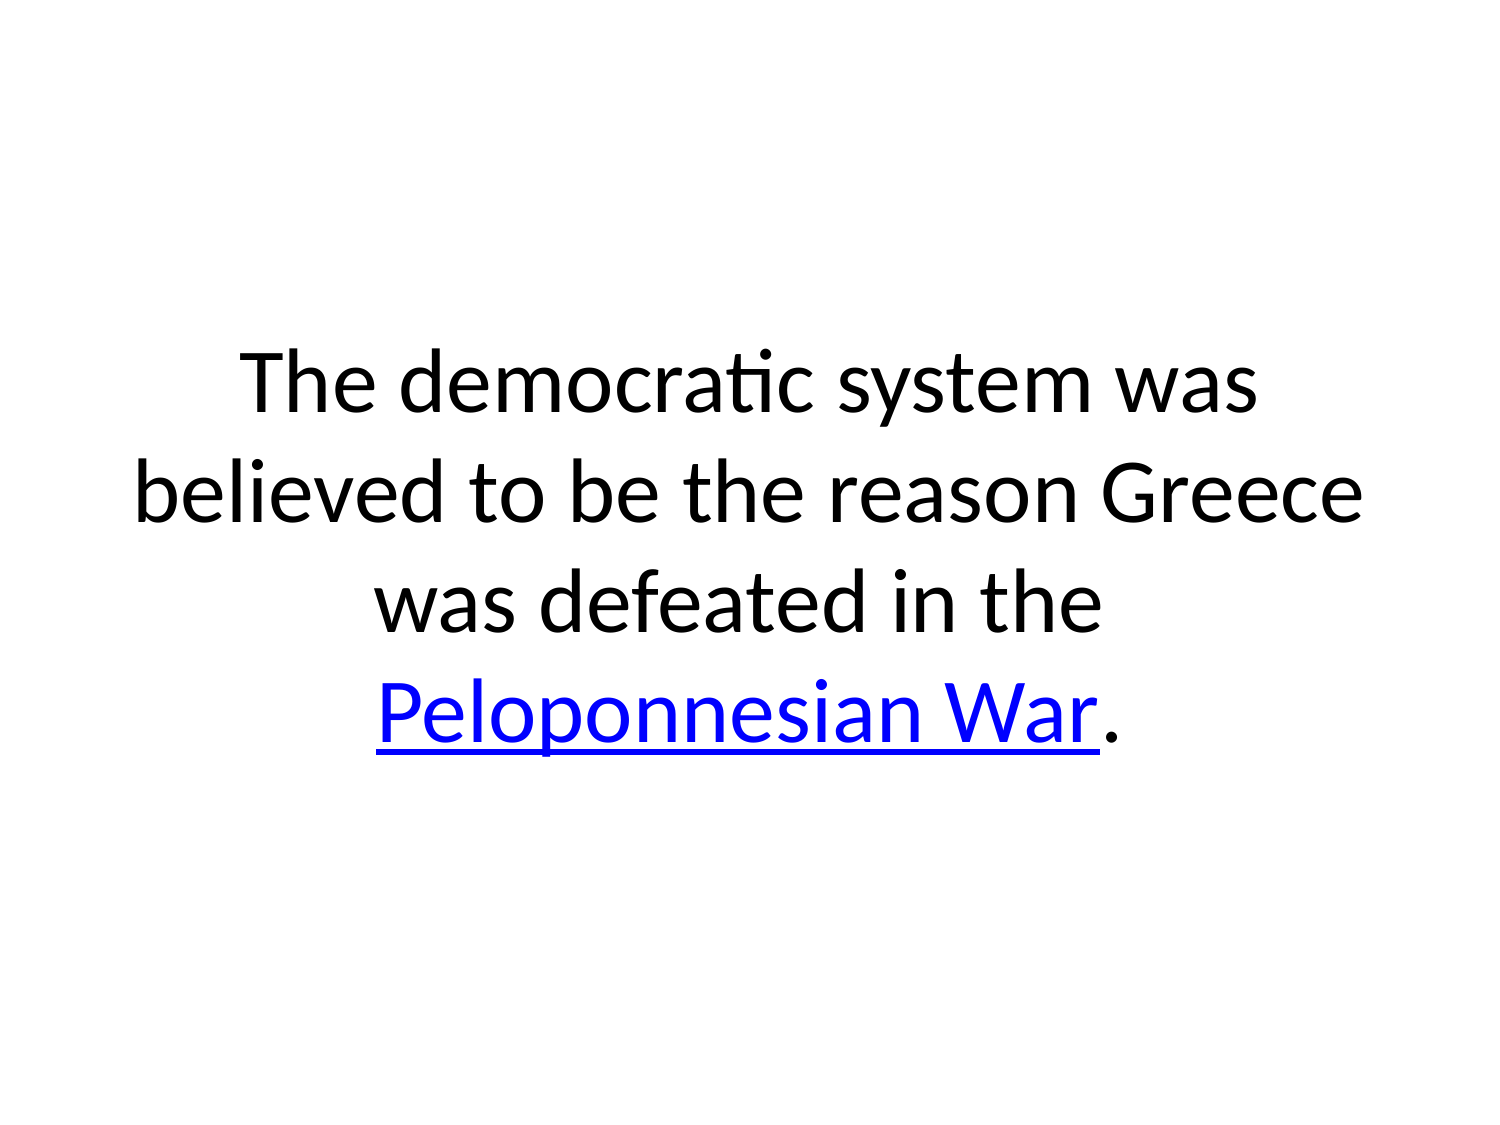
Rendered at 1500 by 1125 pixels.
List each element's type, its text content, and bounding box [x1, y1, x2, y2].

title The democratic system was believed to be the reason Greece was defeated in the Peloponnesian War. [74, 44, 1426, 1038]
